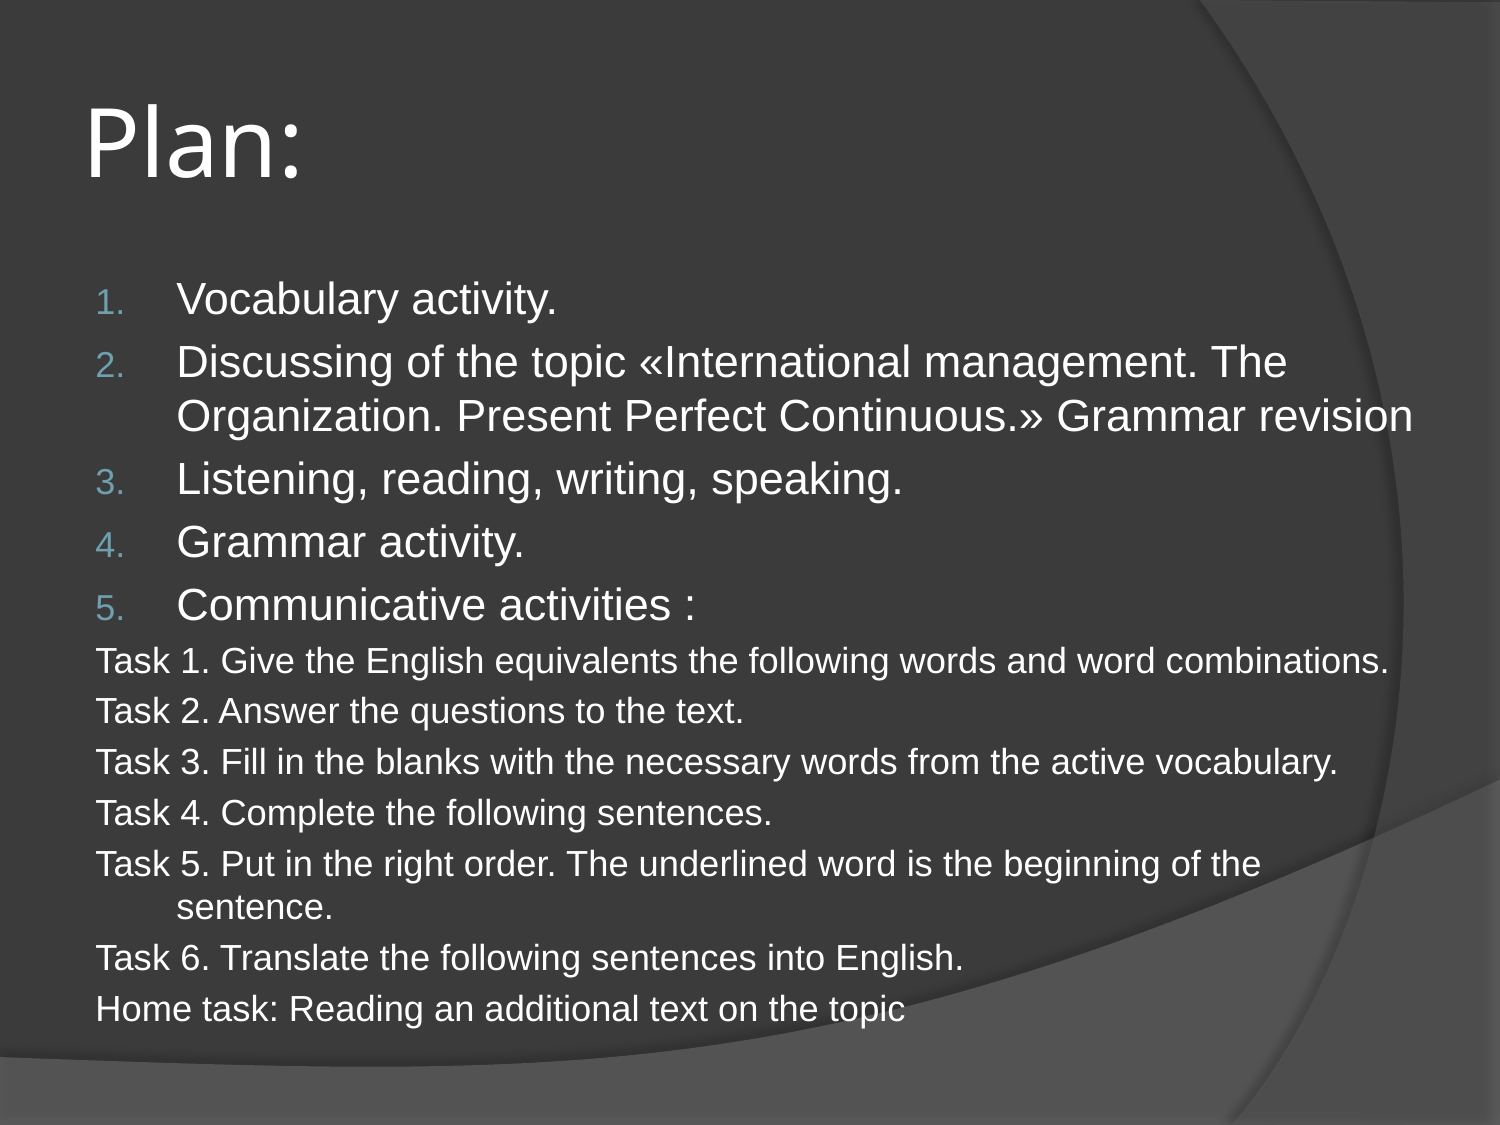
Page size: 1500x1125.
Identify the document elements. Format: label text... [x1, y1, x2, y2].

list Vocabulary activity. Discussing of the topic «International management. The Organization. Present Perfect Continuous.» Grammar revision Listening, reading, writing, speaking. Grammar activity. Communicative activities : Task 1. Give the English equivalents the following words and word combinations. Task 2. Answer the questions to the text. Task 3. Fill in the blanks with the necessary words from the active vocabulary. Task 4. Complete the following sentences. Task 5. Put in the right order. The underlined word is the beginning of the sentence. Task 6. Translate the following sentences into English. Home task: Reading an additional text on the topic [75, 262, 1442, 1102]
title Plan: [75, 45, 1300, 233]
